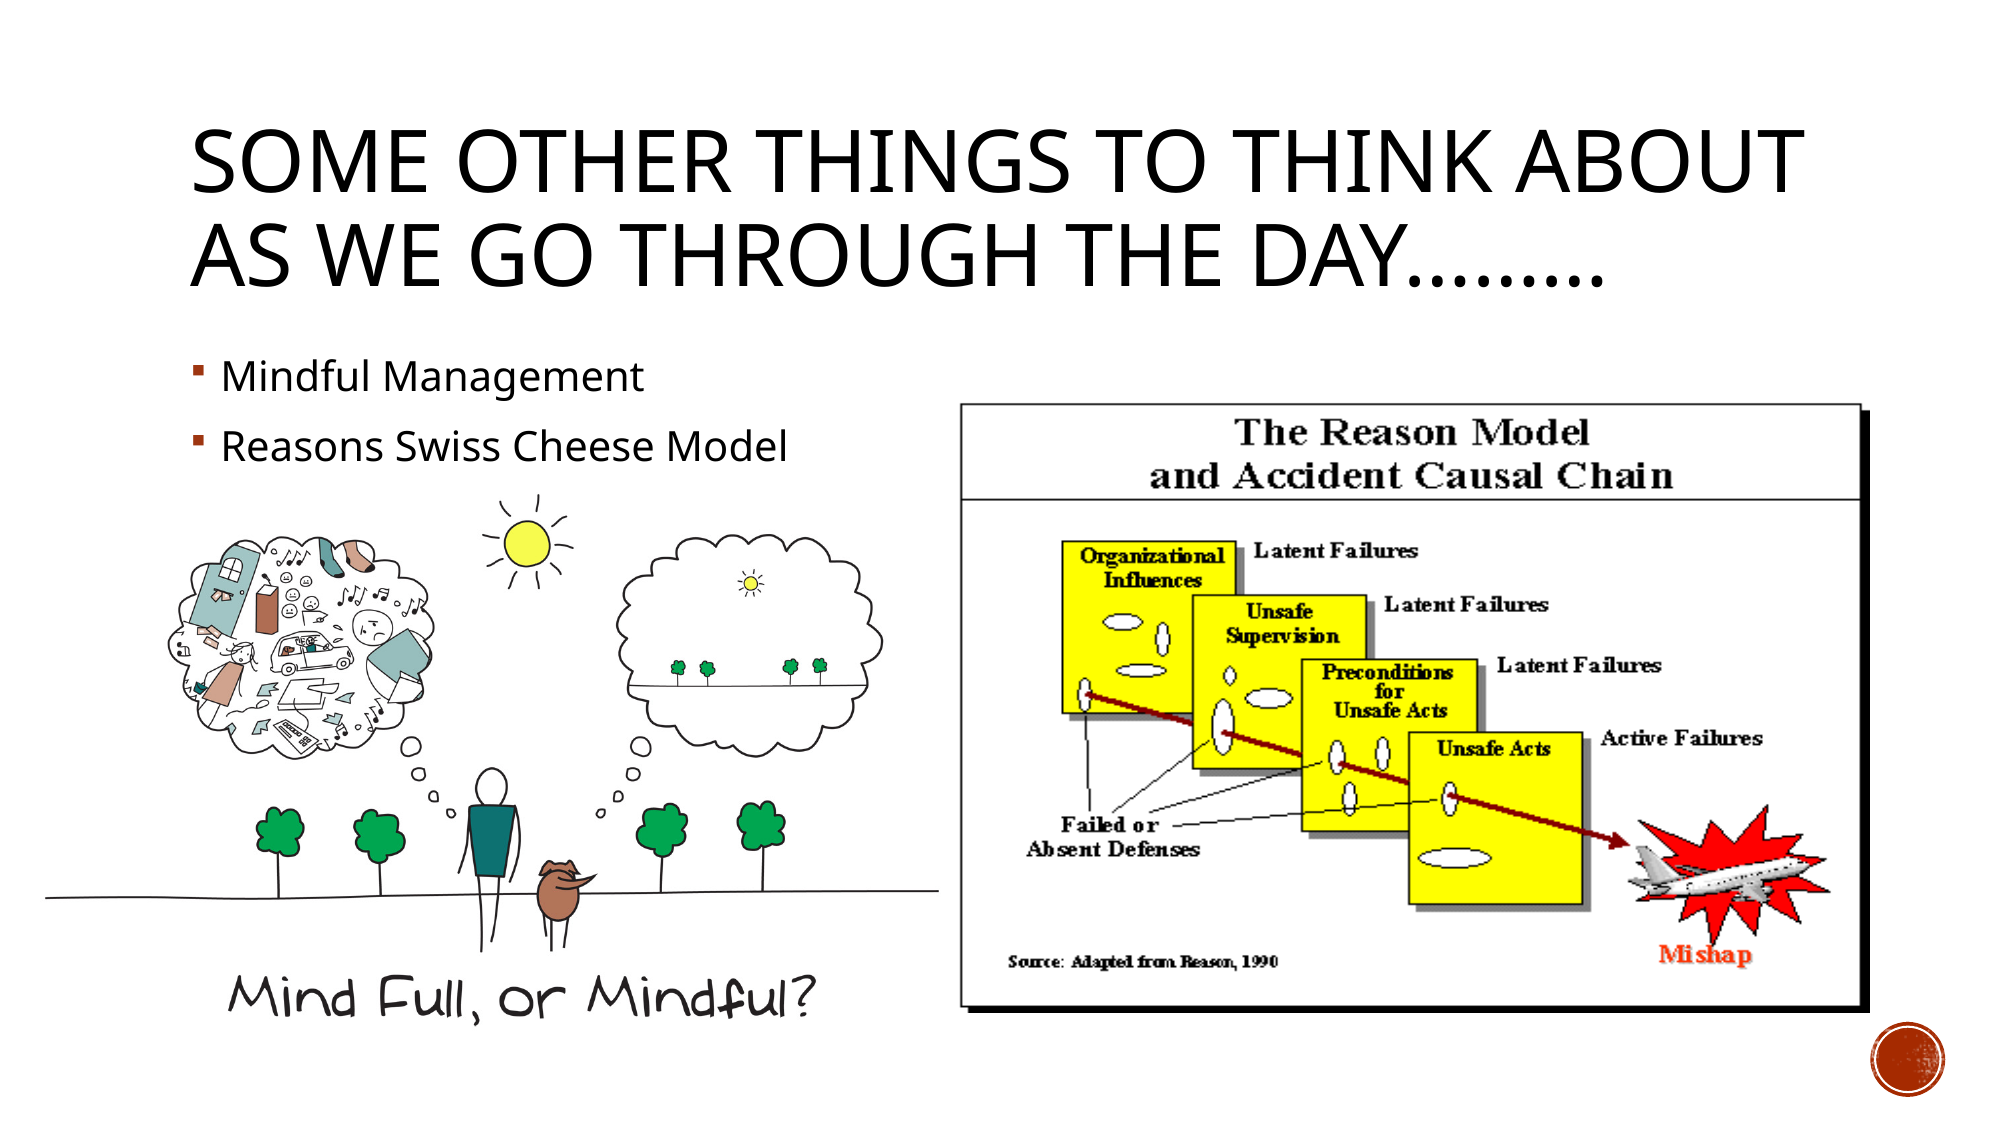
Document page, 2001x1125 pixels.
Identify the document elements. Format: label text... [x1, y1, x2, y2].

title Some other things to think about as we go through the day……… [175, 79, 1826, 344]
picture [40, 395, 1870, 1053]
list Mindful Management Reasons Swiss Cheese Model [175, 348, 1826, 465]
